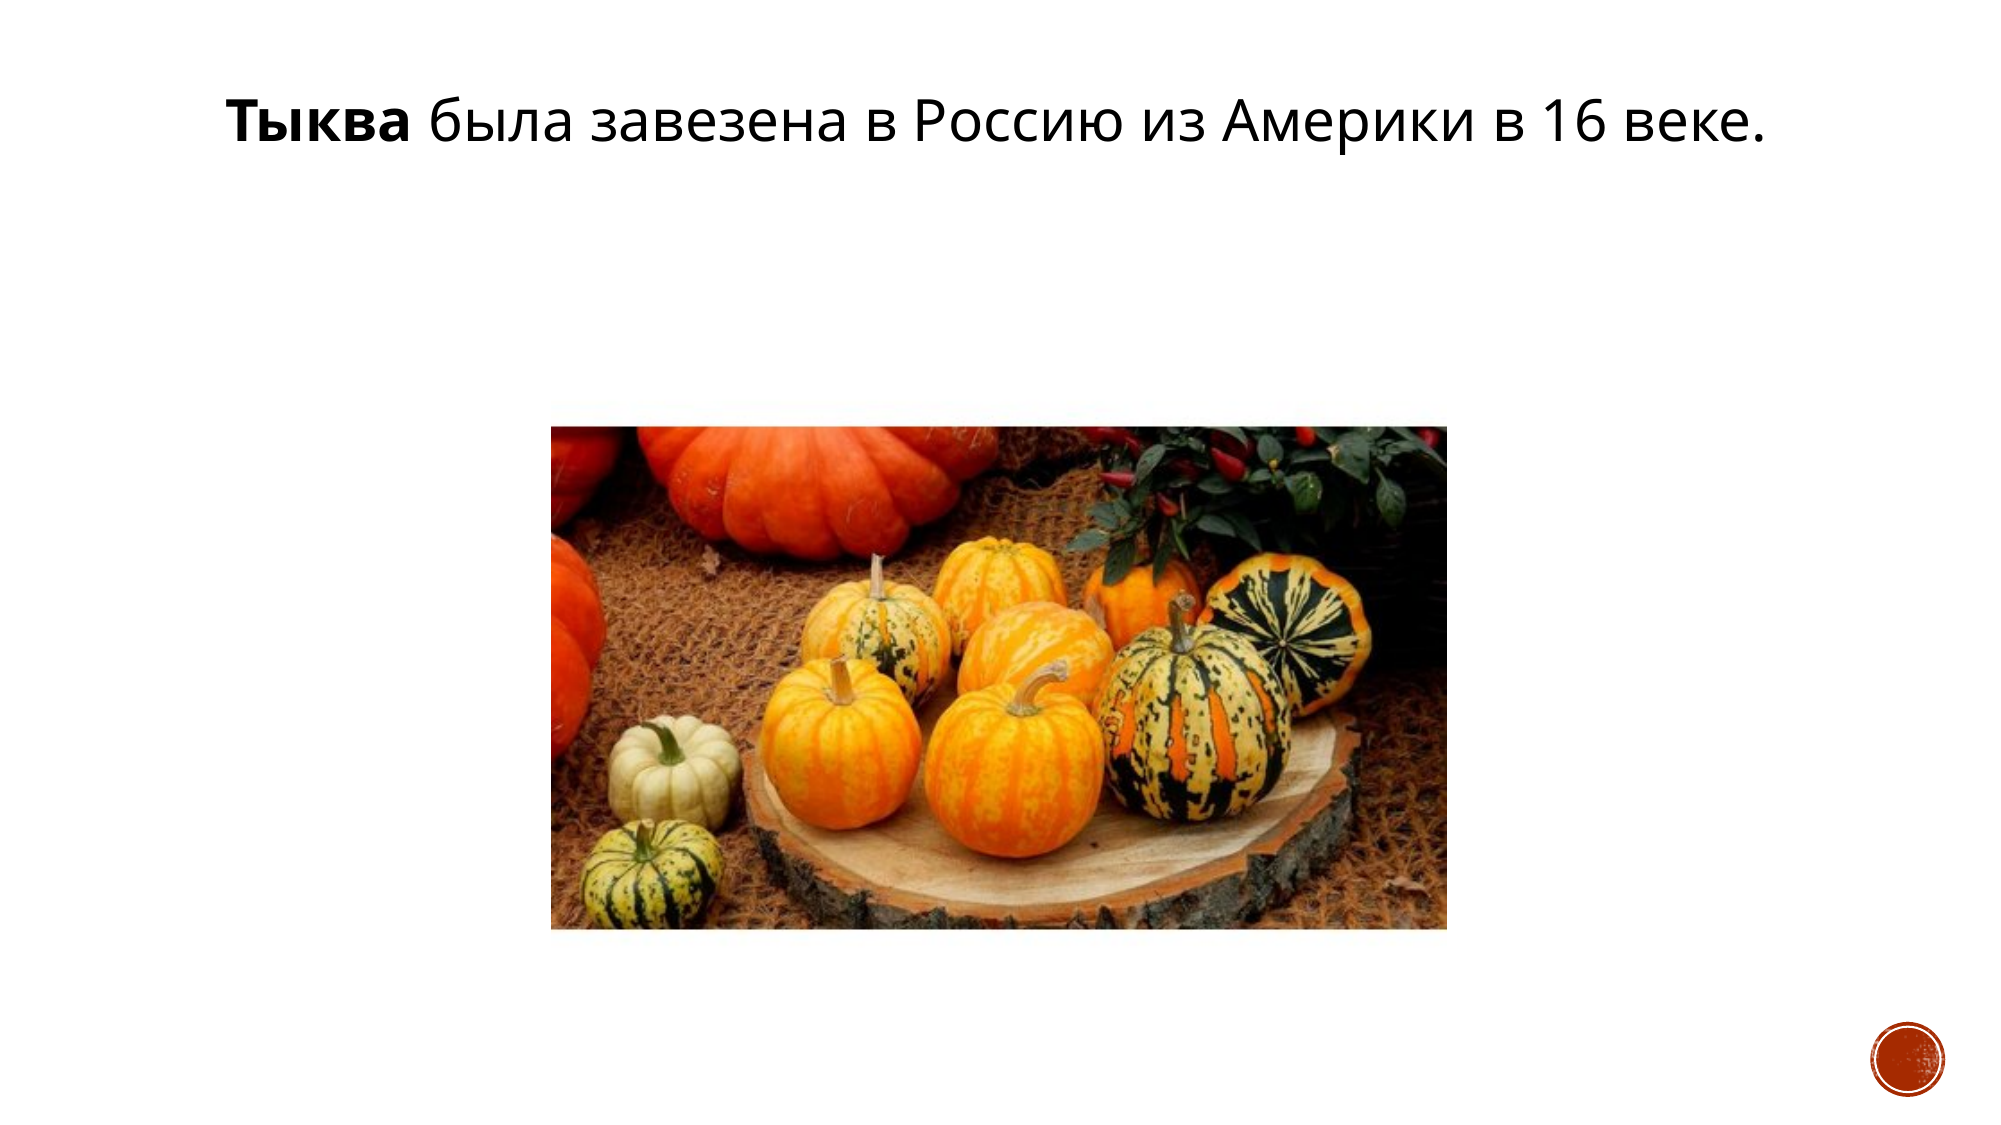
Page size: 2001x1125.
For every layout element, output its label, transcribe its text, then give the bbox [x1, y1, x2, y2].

list Тыква была завезена в Россию из Америки в 16 веке. [178, 84, 1829, 749]
picture [551, 230, 1447, 1125]
